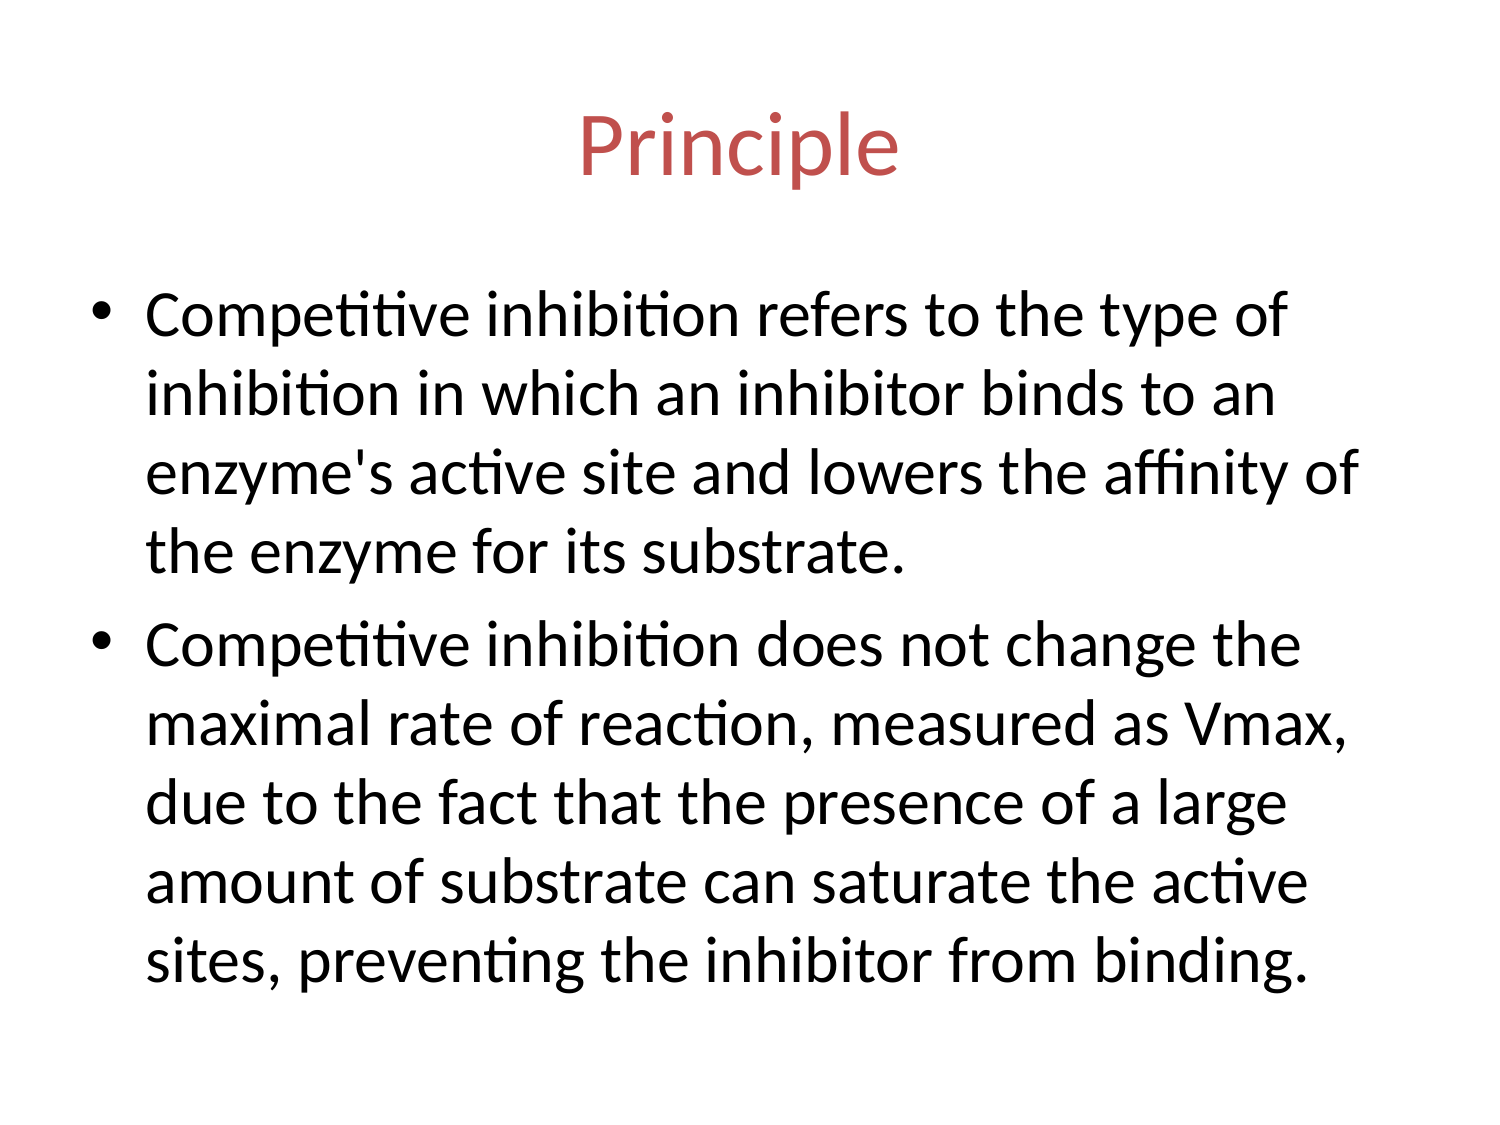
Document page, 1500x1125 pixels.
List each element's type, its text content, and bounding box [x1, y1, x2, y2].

list Competitive inhibition refers to the type of inhibition in which an inhibitor binds to an enzyme's active site and lowers the affinity of the enzyme for its substrate. Competitive inhibition does not change the maximal rate of reaction, measured as Vmax, due to the fact that the presence of a large amount of substrate can saturate the active sites, preventing the inhibitor from binding. [75, 262, 1425, 1005]
title Principle [75, 45, 1425, 233]
